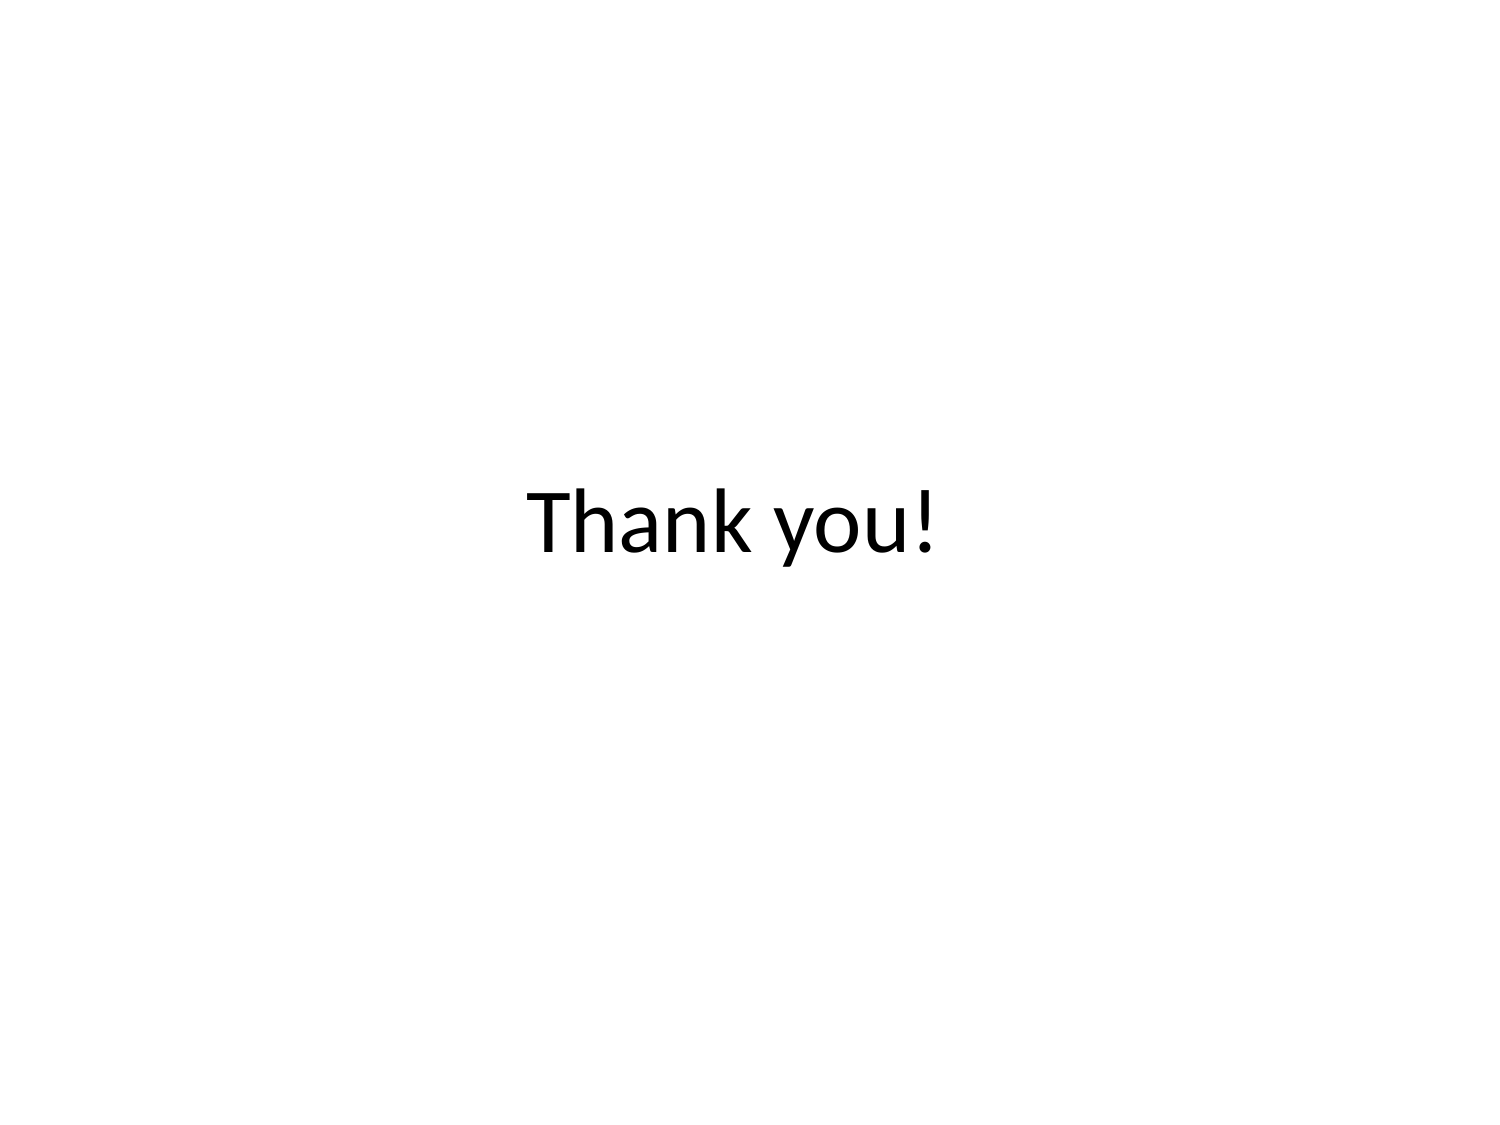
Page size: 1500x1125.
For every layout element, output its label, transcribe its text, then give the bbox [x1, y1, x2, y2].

title Thank you! [58, 422, 1409, 610]
